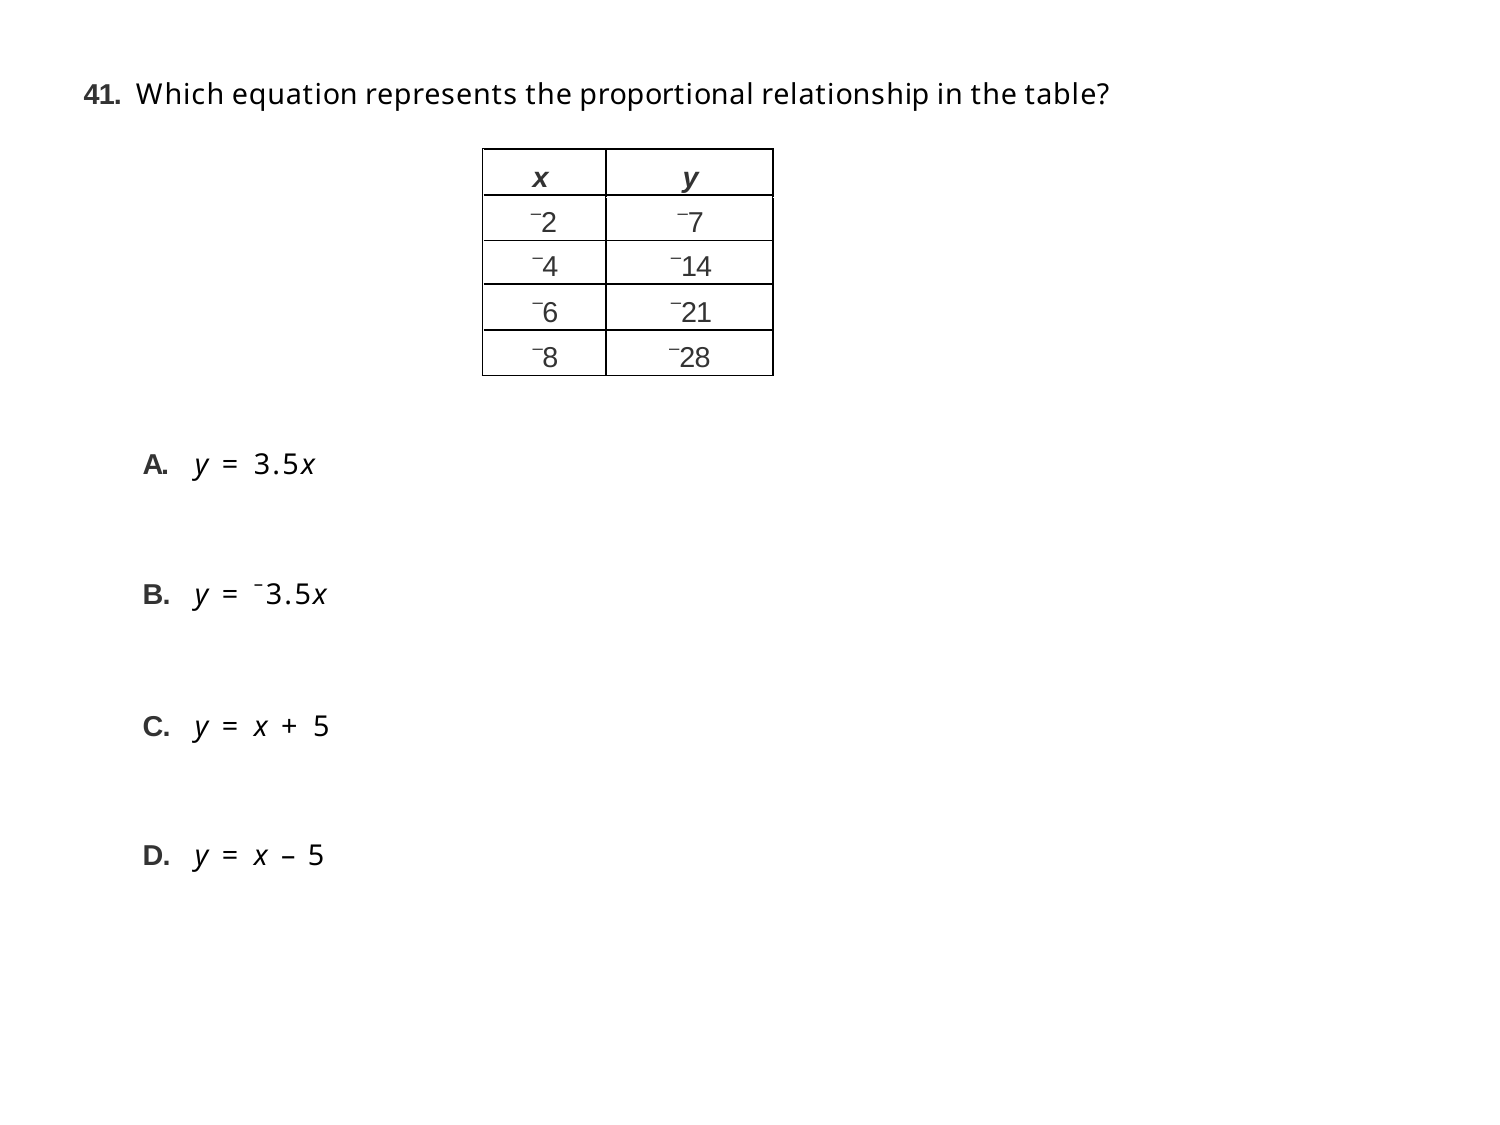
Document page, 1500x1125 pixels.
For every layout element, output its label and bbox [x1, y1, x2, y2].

picture [74, 62, 1409, 988]
